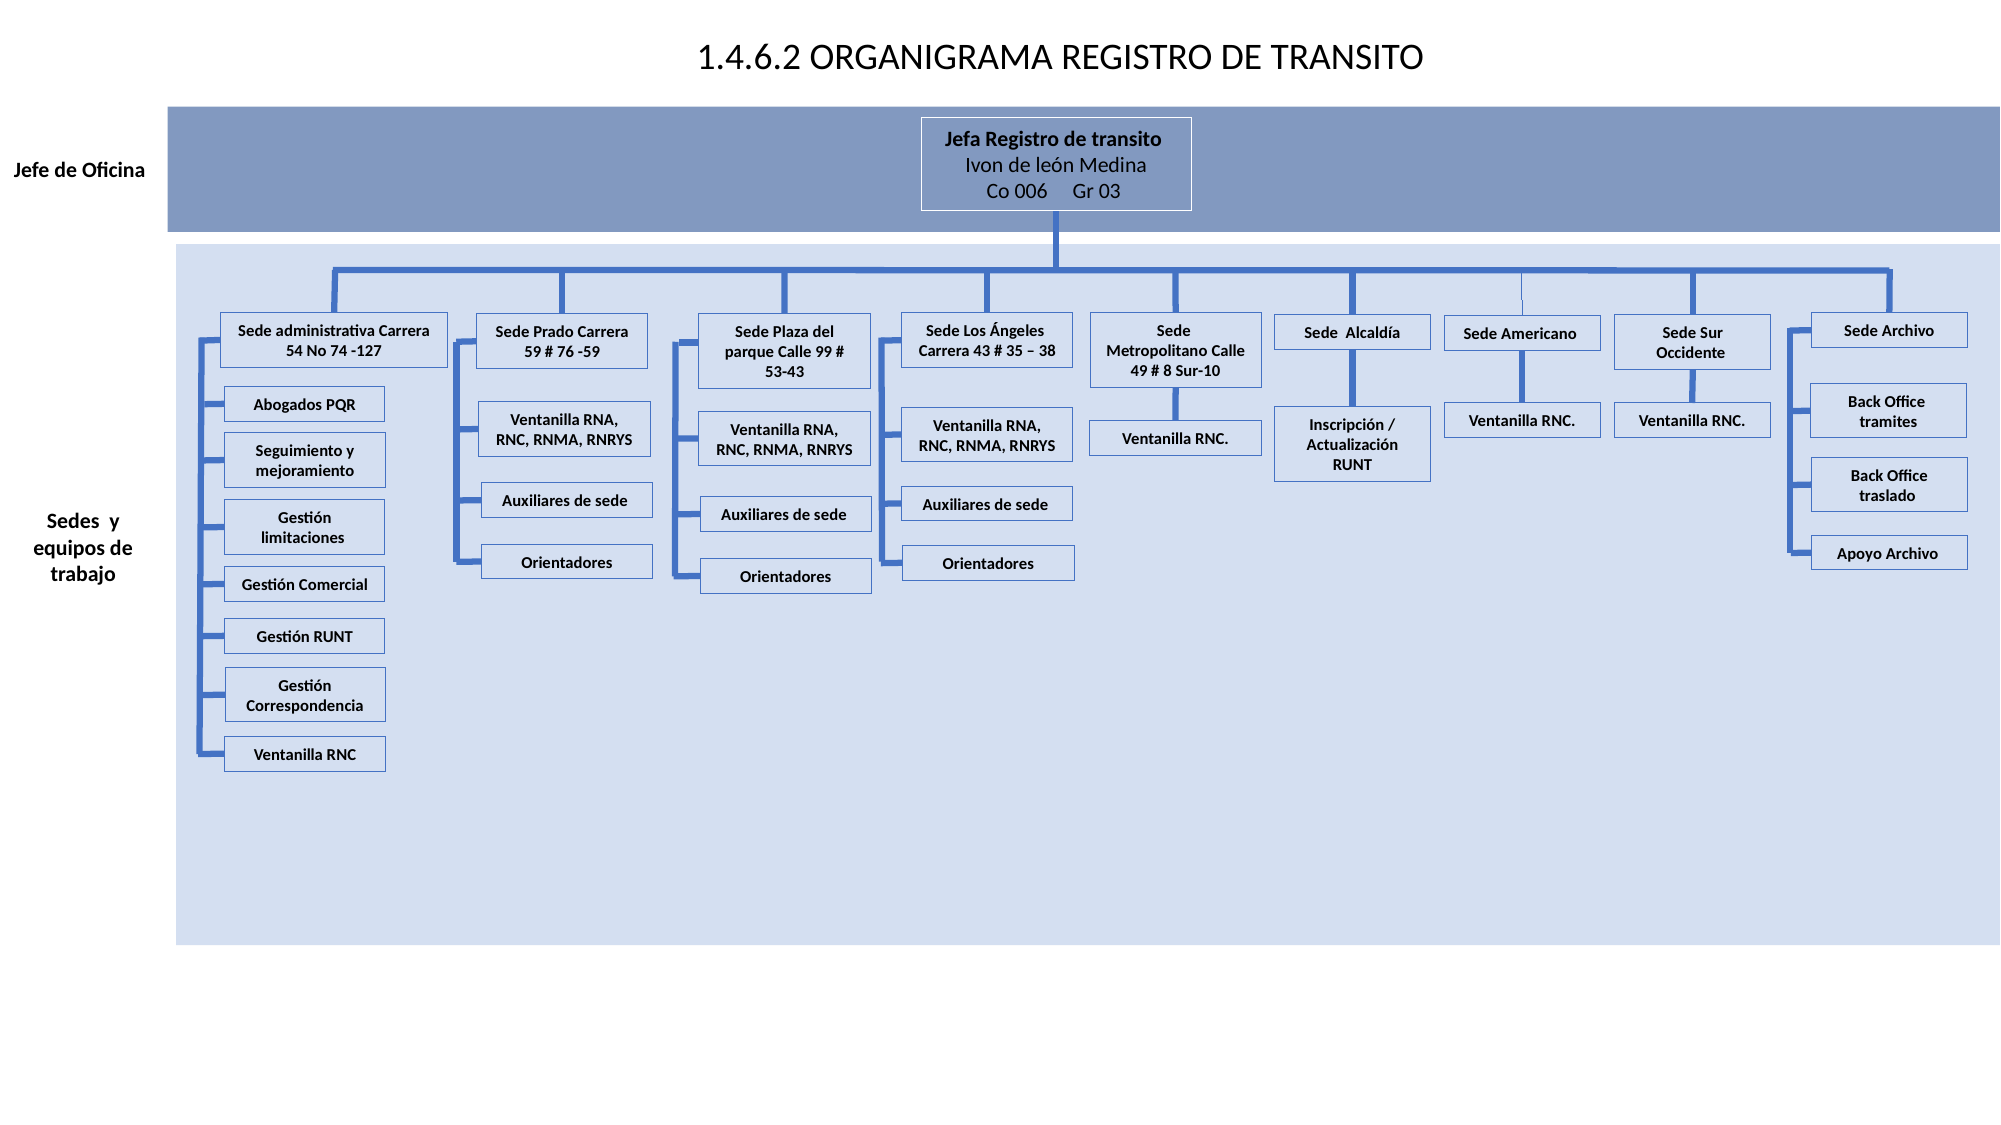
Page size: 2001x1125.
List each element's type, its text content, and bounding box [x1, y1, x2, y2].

text_box Gestión Comercial [224, 566, 385, 602]
text_box Ventanilla RNC [224, 736, 386, 772]
text_box [167, 106, 2000, 233]
text_box Ventanilla RNA, RNC, RNMA, RNRYS [478, 401, 651, 457]
text_box Sedes y equipos de trabajo [10, 499, 157, 594]
text_box Abogados PQR [224, 386, 385, 422]
text_box Gestión Correspondencia [225, 667, 386, 722]
text_box Inscripción / Actualización RUNT [1274, 406, 1431, 482]
text_box Orientadores [481, 544, 653, 579]
text_box 1.4.6.2 ORGANIGRAMA REGISTRO DE TRANSITO [681, 24, 1448, 84]
text_box Orientadores [902, 545, 1075, 581]
text_box Back Office traslado [1811, 457, 1968, 512]
text_box Sede Archivo [1811, 312, 1968, 348]
text_box Seguimiento y mejoramiento [224, 432, 386, 488]
text_box [175, 243, 2000, 946]
text_box Ventanilla RNC. [1444, 402, 1601, 438]
text_box Sede Los Ángeles Carrera 43 # 35 – 38 [901, 312, 1073, 368]
text_box Apoyo Archivo [1811, 535, 1968, 570]
text_box Sede Plaza del parque Calle 99 # 53-43 [698, 313, 871, 389]
text_box Auxiliares de sede [481, 482, 653, 518]
text_box Sede administrativa Carrera 54 No 74 -127 [220, 312, 448, 368]
text_box Jefe de Oficina [0, 147, 168, 189]
text_box Ventanilla RNC. [1614, 402, 1771, 438]
text_box Orientadores [700, 558, 872, 594]
text_box Ventanilla RNC. [1089, 420, 1262, 456]
text_box Ventanilla RNA, RNC, RNMA, RNRYS [698, 411, 871, 466]
text_box Gestión RUNT [224, 618, 385, 654]
text_box Sede Alcaldía [1274, 314, 1431, 350]
text_box Ventanilla RNA, RNC, RNMA, RNRYS [901, 407, 1073, 462]
text_box Sede Metropolitano Calle 49 # 8 Sur-10 [1090, 312, 1262, 388]
text_box Jefa Registro de transito Ivon de león Medina Co 006 Gr 03 [921, 117, 1192, 211]
text_box Gestión limitaciones [224, 499, 385, 555]
text_box Back Office tramites [1810, 383, 1967, 438]
text_box Sede Americano [1444, 315, 1601, 351]
text_box Sede Sur Occidente [1614, 314, 1771, 370]
text_box Auxiliares de sede [901, 486, 1073, 521]
text_box Auxiliares de sede [700, 496, 872, 532]
text_box Sede Prado Carrera 59 # 76 -59 [476, 313, 648, 369]
